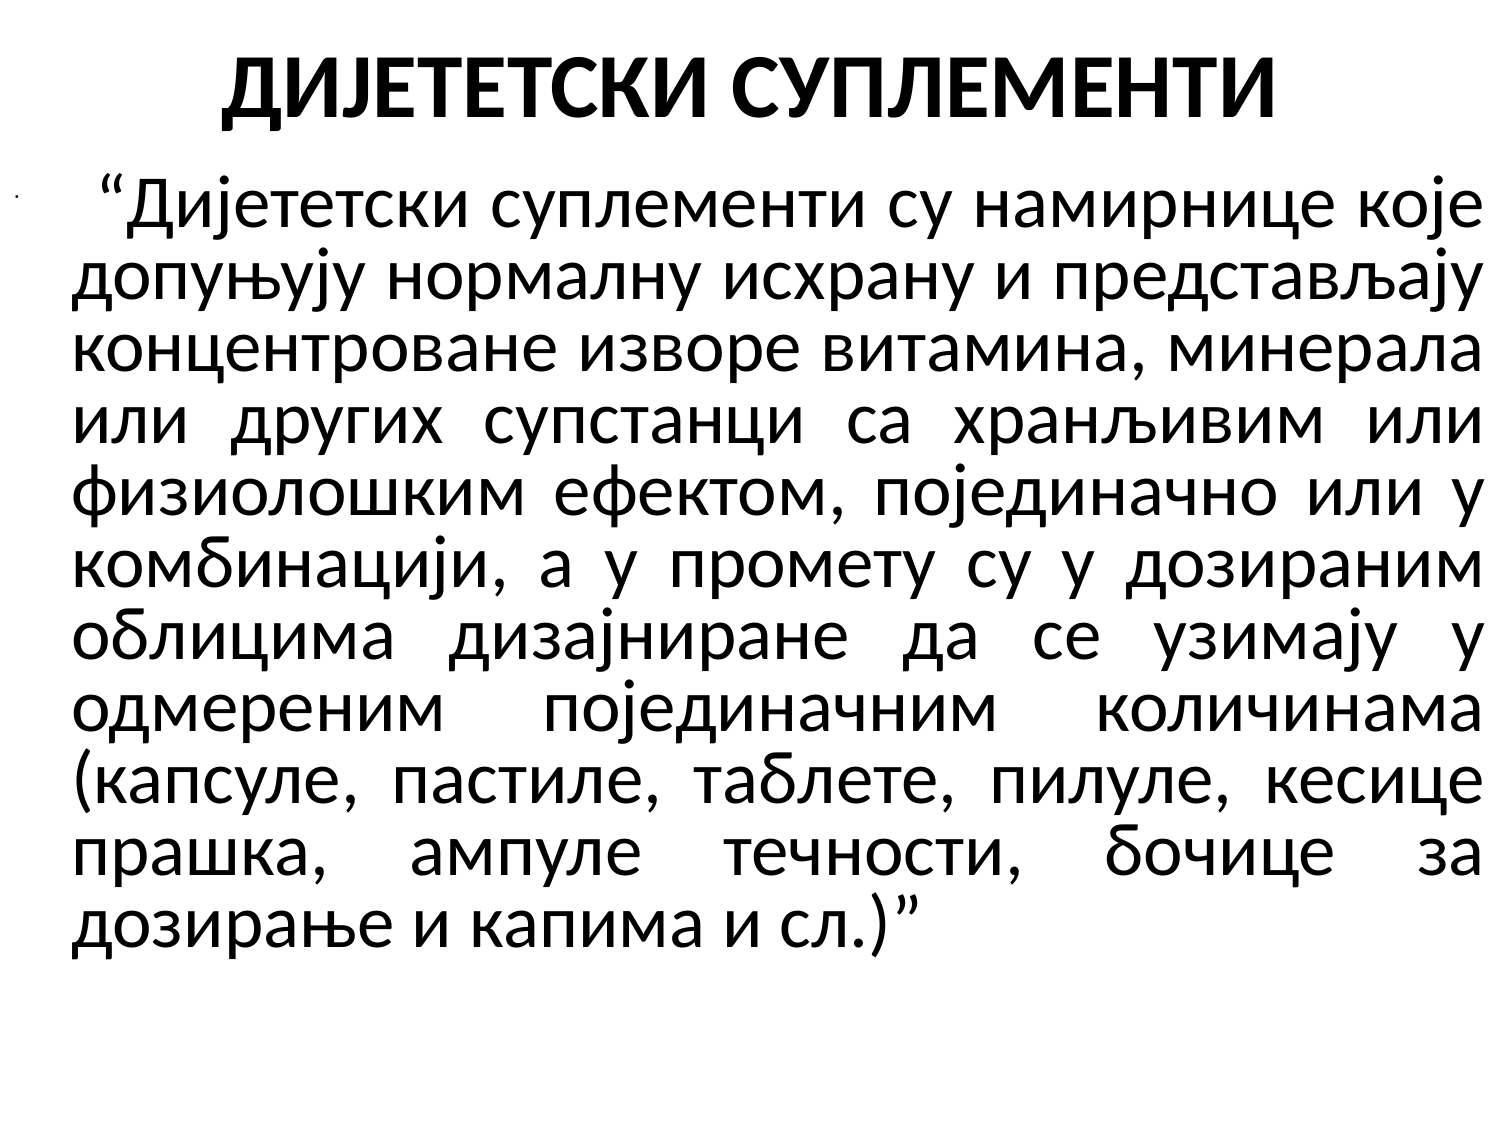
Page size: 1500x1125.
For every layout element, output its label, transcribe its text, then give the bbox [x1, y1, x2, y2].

title ДИЈЕТЕТСКИ СУПЛЕМЕНТИ [0, 0, 1500, 162]
list “Дијететски суплементи су намирнице које допуњују нормалну исхрану и представљају концентроване изворе витамина, минерала или других супстанци са хранљивим или физиолошким ефектом, појединачно или у комбинацији, а у промету су у дозираним облицима дизајниране да се узимају у одмереним појединачним количинама (капсуле, пастиле, таблете, пилуле, кесице прашка, ампуле течности, бочице за дозирање и капима и сл.)” [0, 162, 1500, 1100]
